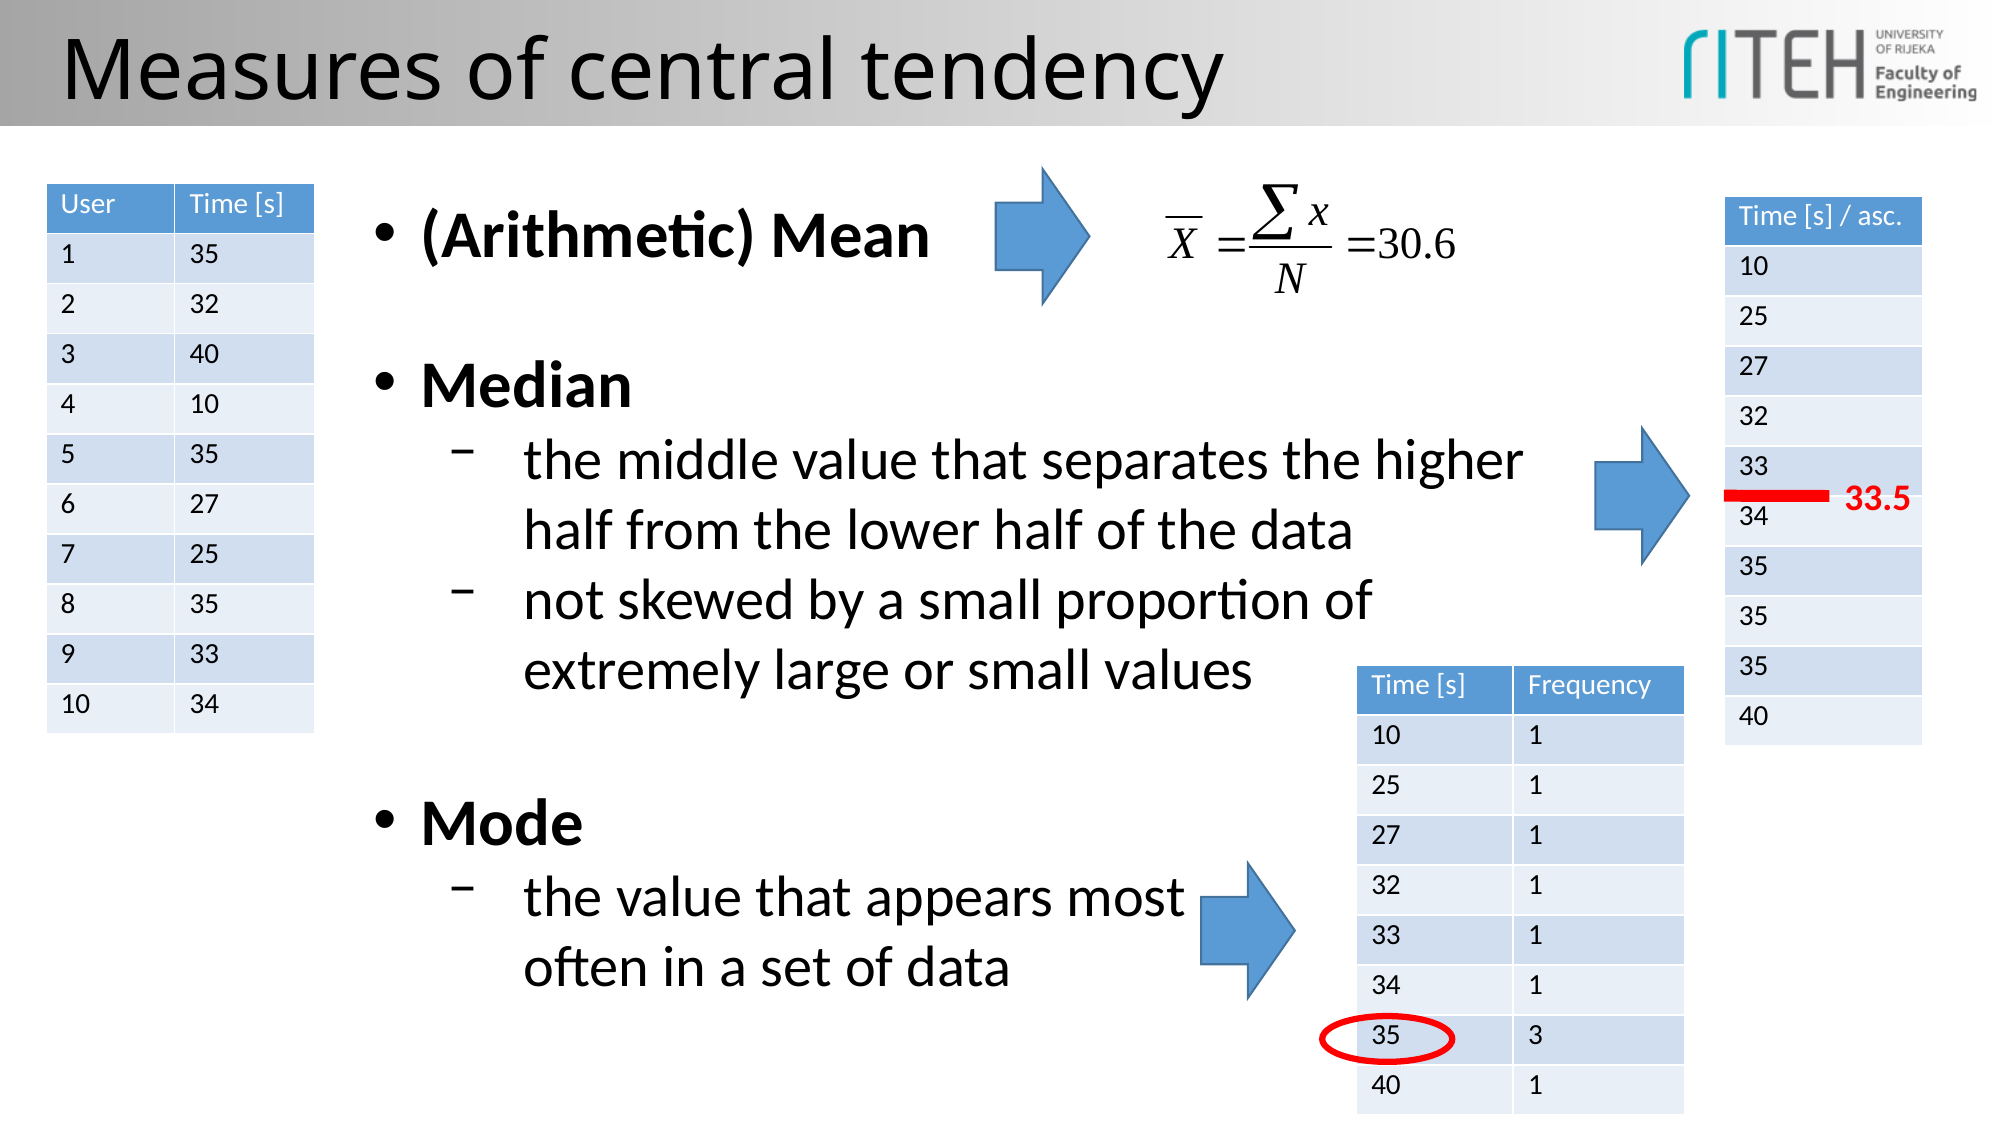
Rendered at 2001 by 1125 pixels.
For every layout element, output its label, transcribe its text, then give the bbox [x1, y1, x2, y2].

table_cell 1 [1514, 766, 1684, 814]
table_header Time [s] [1357, 666, 1512, 714]
table_cell 2 [47, 284, 174, 333]
table_cell 3 [47, 334, 174, 383]
table_cell 4 [47, 385, 174, 433]
table_cell 35 [1725, 597, 1922, 645]
table_cell 25 [1357, 766, 1512, 814]
table_cell 35 [1725, 547, 1922, 595]
table_cell 32 [1725, 397, 1922, 445]
title Measures of central tendency [45, 20, 1601, 126]
table_cell 10 [47, 685, 174, 733]
table_cell 5 [47, 435, 174, 483]
table_cell 1 [1514, 966, 1684, 1014]
table_cell 1 [1514, 1066, 1684, 1114]
table_cell 40 [175, 334, 314, 383]
table_cell 32 [175, 284, 314, 333]
table_cell 10 [1725, 247, 1922, 295]
table_cell 10 [175, 385, 314, 433]
table_cell 27 [1725, 347, 1922, 395]
table_cell 3 [1514, 1016, 1684, 1064]
text_box [0, 0, 2000, 127]
table_cell 35 [175, 585, 314, 633]
table_cell 33 [1725, 447, 1922, 490]
text_box [994, 165, 1091, 307]
table_cell 34 [1725, 502, 1922, 545]
table_cell 1 [1514, 866, 1684, 914]
table_cell 1 [1514, 816, 1684, 864]
table_cell 35 [175, 435, 314, 483]
table_cell 40 [1357, 1066, 1512, 1114]
table_cell 35 [1725, 647, 1922, 695]
table_cell 25 [175, 535, 314, 583]
table_cell 33 [1357, 916, 1512, 964]
table_header Time [s] [175, 184, 314, 233]
table_cell 33 [175, 635, 314, 683]
table_cell 34 [175, 685, 314, 733]
table_cell 1 [1514, 716, 1684, 764]
picture [1683, 20, 1977, 107]
table_cell 32 [1357, 866, 1512, 914]
table_cell 27 [175, 485, 314, 533]
table_cell 6 [47, 485, 174, 533]
text_box Mode the value that appears most often in a set of data [359, 771, 1202, 1006]
table_cell 1 [1514, 916, 1684, 964]
table_header Time [s] / asc. [1725, 197, 1922, 245]
text_box 33.5 [1829, 465, 1927, 526]
table_cell 35 [175, 234, 314, 283]
text_box [1594, 425, 1691, 567]
text_box [1200, 859, 1297, 1002]
table_cell 8 [47, 585, 174, 633]
table_header Frequency [1514, 666, 1684, 714]
table_header User [47, 184, 174, 233]
table_cell 25 [1725, 297, 1922, 345]
table_cell 10 [1357, 716, 1512, 764]
table_cell 34 [1357, 966, 1512, 1014]
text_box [1158, 176, 1463, 304]
text_box [1321, 1015, 1454, 1063]
table_cell 9 [47, 635, 174, 683]
table_cell 40 [1725, 697, 1922, 745]
table_cell 1 [47, 234, 174, 283]
table_cell 27 [1357, 816, 1512, 864]
text_box (Arithmetic) Mean Median the middle value that separates the higher half from the lower half of the data not skewed by a small proportion of extremely large or small values [359, 183, 1596, 709]
table_cell 35 [1357, 1016, 1512, 1064]
table_cell 7 [47, 535, 174, 583]
